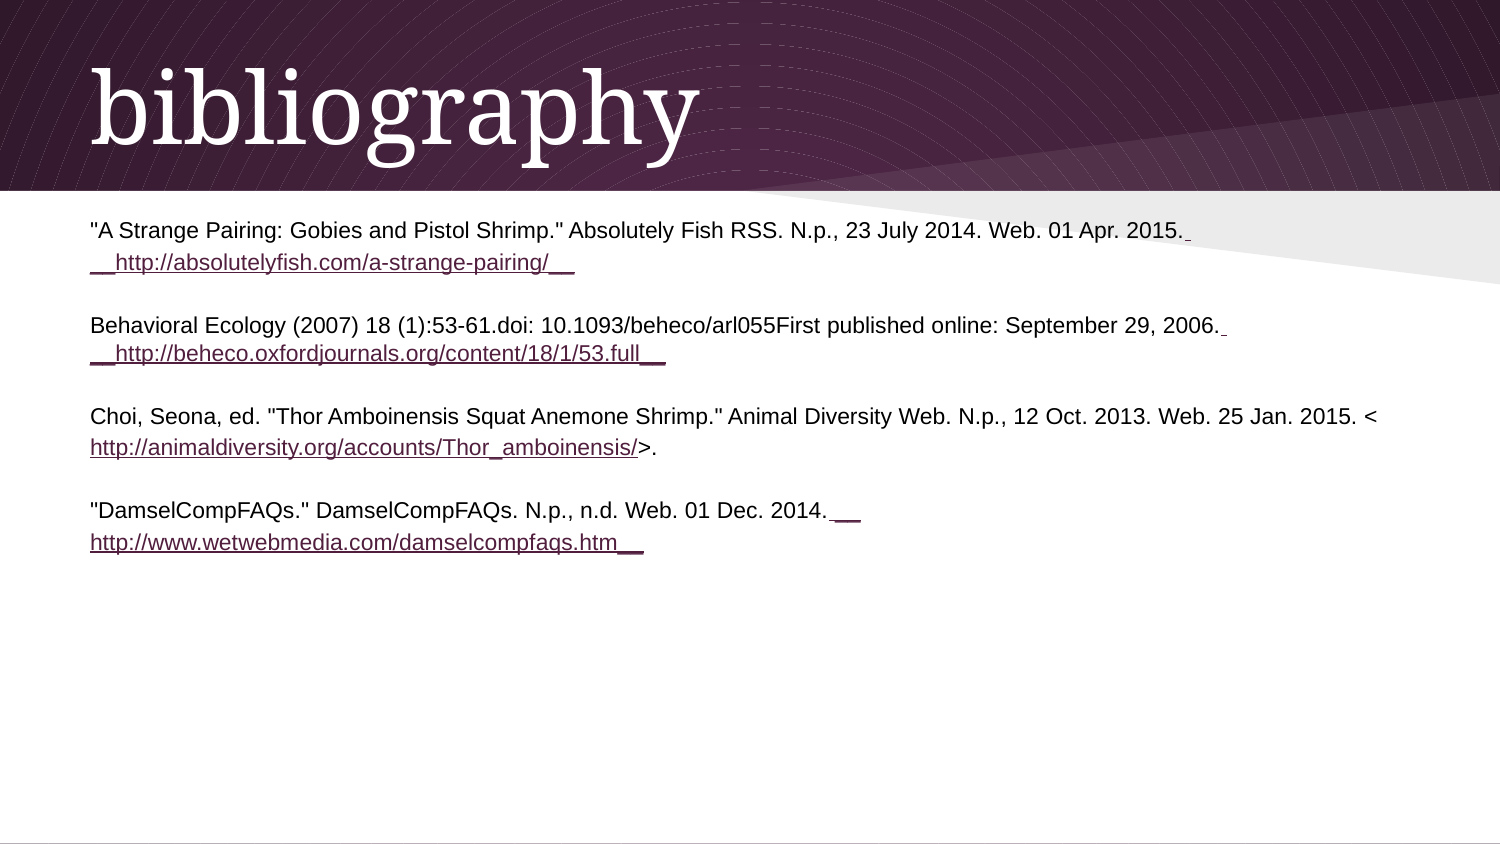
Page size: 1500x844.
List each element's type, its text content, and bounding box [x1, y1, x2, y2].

title bibliography [75, 33, 1425, 175]
list "A Strange Pairing: Gobies and Pistol Shrimp." Absolutely Fish RSS. N.p., 23 July 2014. Web. 01 Apr. 2015. __http://absolutelyfish.com/a-strange-pairing/__ Behavioral Ecology (2007) 18 (1):53-61.doi: 10.1093/beheco/arl055First published online: September 29, 2006. __http://beheco.oxfordjournals.org/content/18/1/53.full__ Choi, Seona, ed. "Thor Amboinensis Squat Anemone Shrimp." Animal Diversity Web. N.p., 12 Oct. 2013. Web. 25 Jan. 2015. <http://animaldiversity.org/accounts/Thor_amboinensis/>. "DamselCompFAQs." DamselCompFAQs. N.p., n.d. Web. 01 Dec. 2014. __http://www.wetwebmedia.com/damselcompfaqs.htm__ [75, 196, 1425, 808]
